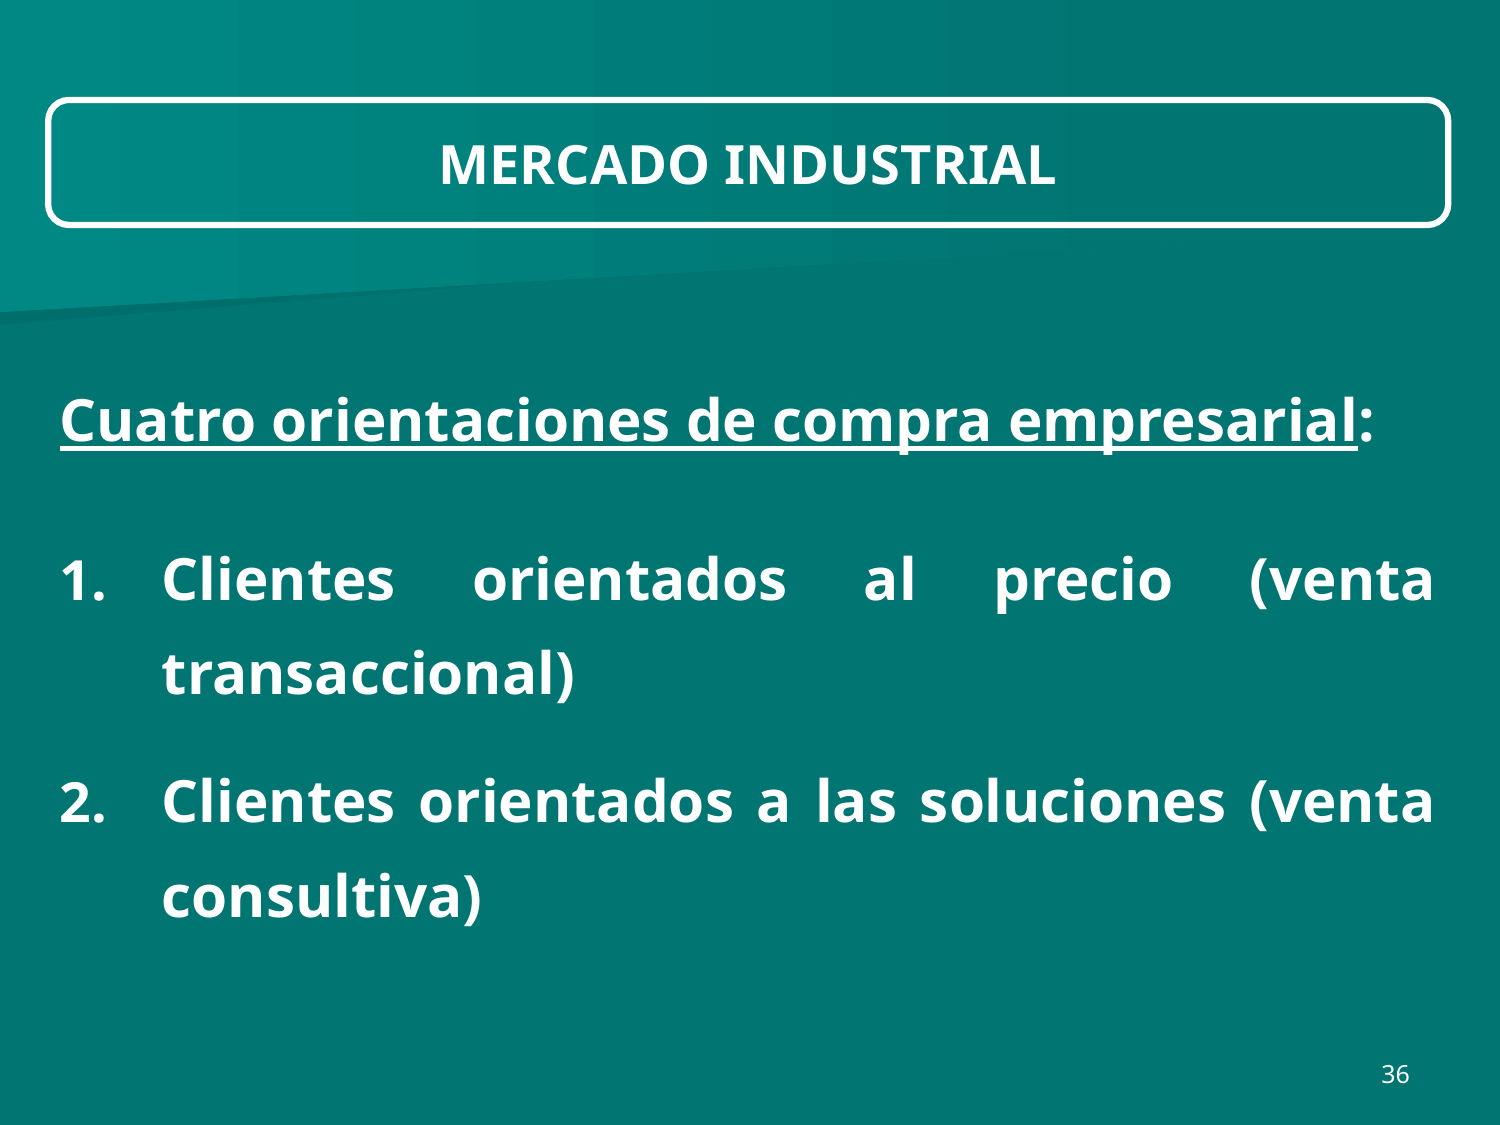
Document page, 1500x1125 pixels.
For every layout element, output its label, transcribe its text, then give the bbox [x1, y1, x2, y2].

slide_number 36 [1074, 1024, 1426, 1101]
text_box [44, 99, 1452, 965]
